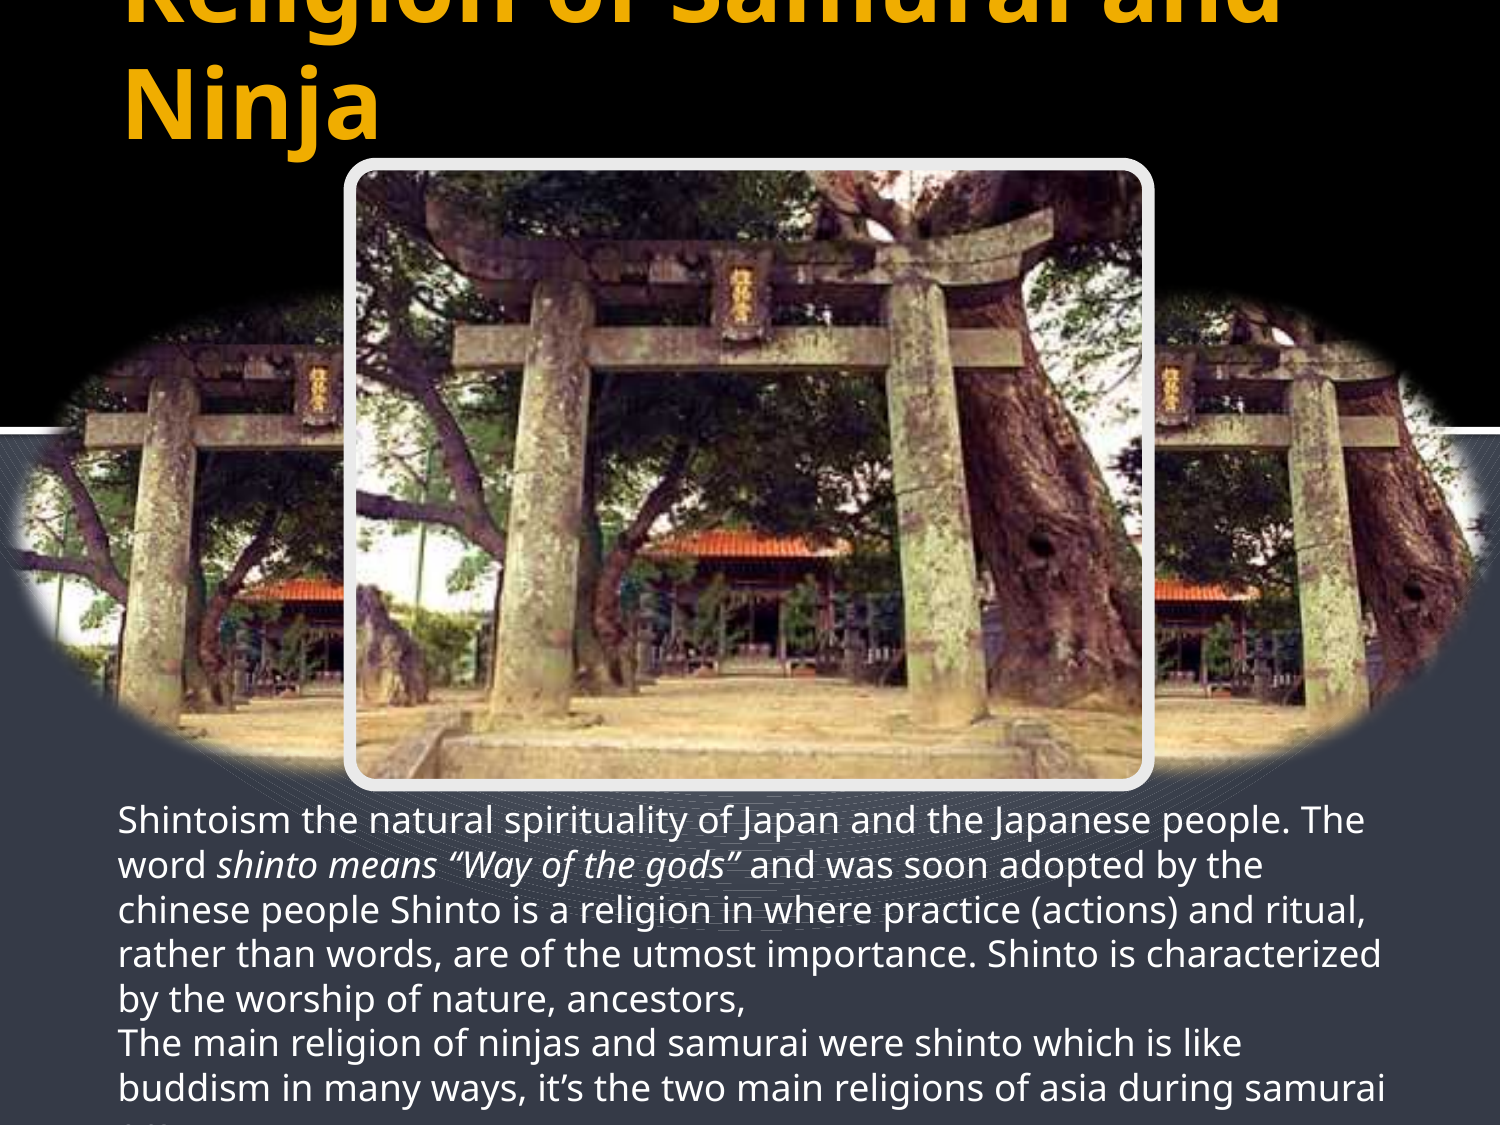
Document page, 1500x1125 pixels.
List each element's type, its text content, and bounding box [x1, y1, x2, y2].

picture [0, 164, 1500, 786]
list Shintoism the natural spirituality of Japan and the Japanese people. The word shinto means “Way of the gods” and was soon adopted by the chinese people Shinto is a religion in where practice (actions) and ritual, rather than words, are of the utmost importance. Shinto is characterized by the worship of nature, ancestors, The main religion of ninjas and samurai were shinto which is like buddism in many ways, it’s the two main religions of asia during samurai era [93, 796, 1410, 1125]
title Religion of Samurai and Ninja [105, 0, 1420, 160]
